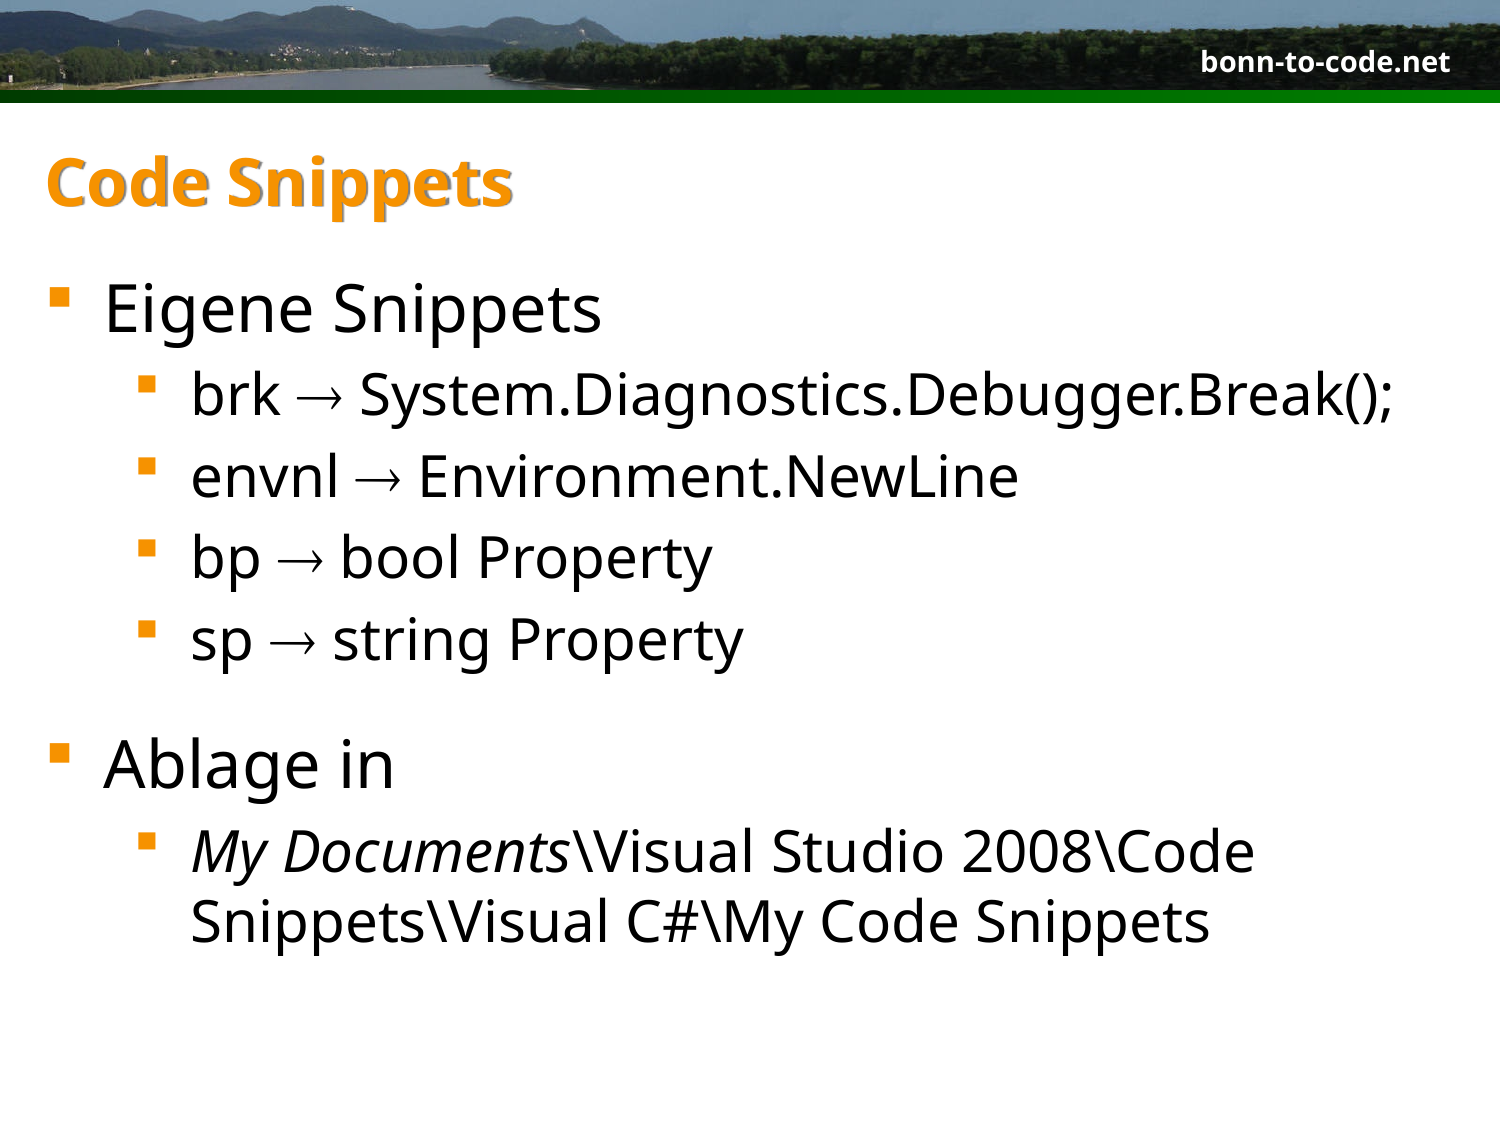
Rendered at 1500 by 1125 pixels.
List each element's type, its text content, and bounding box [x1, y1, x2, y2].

picture [0, 0, 1500, 90]
title Code Snippets [29, 101, 1471, 257]
list Eigene Snippets brk  System.Diagnostics.Debugger.Break(); envnl  Environment.NewLine bp  bool Property sp  string Property Ablage in My Documents\Visual Studio 2008\Code Snippets\Visual C#\My Code Snippets [29, 257, 1471, 1114]
